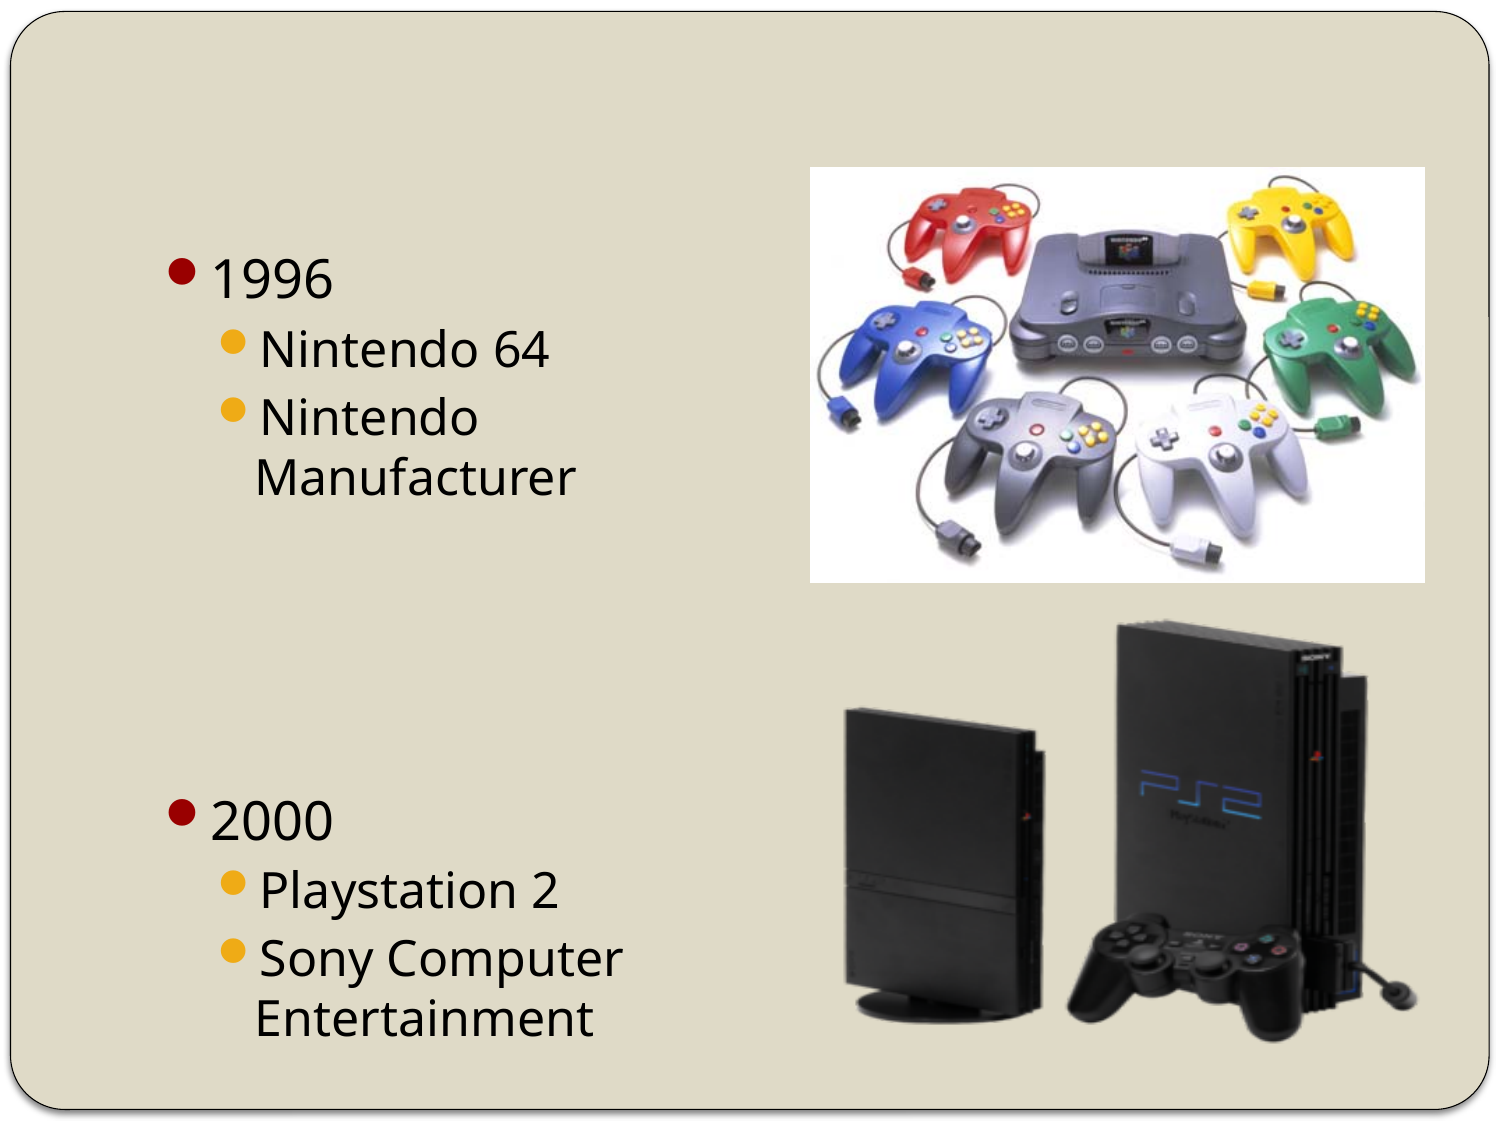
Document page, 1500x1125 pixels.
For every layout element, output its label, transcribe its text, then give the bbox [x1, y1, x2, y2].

list 1996 Nintendo 64 Nintendo Manufacturer 2000 Playstation 2 Sony Computer Entertainment [150, 237, 765, 988]
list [809, 0, 1426, 609]
picture [809, 609, 1426, 1055]
